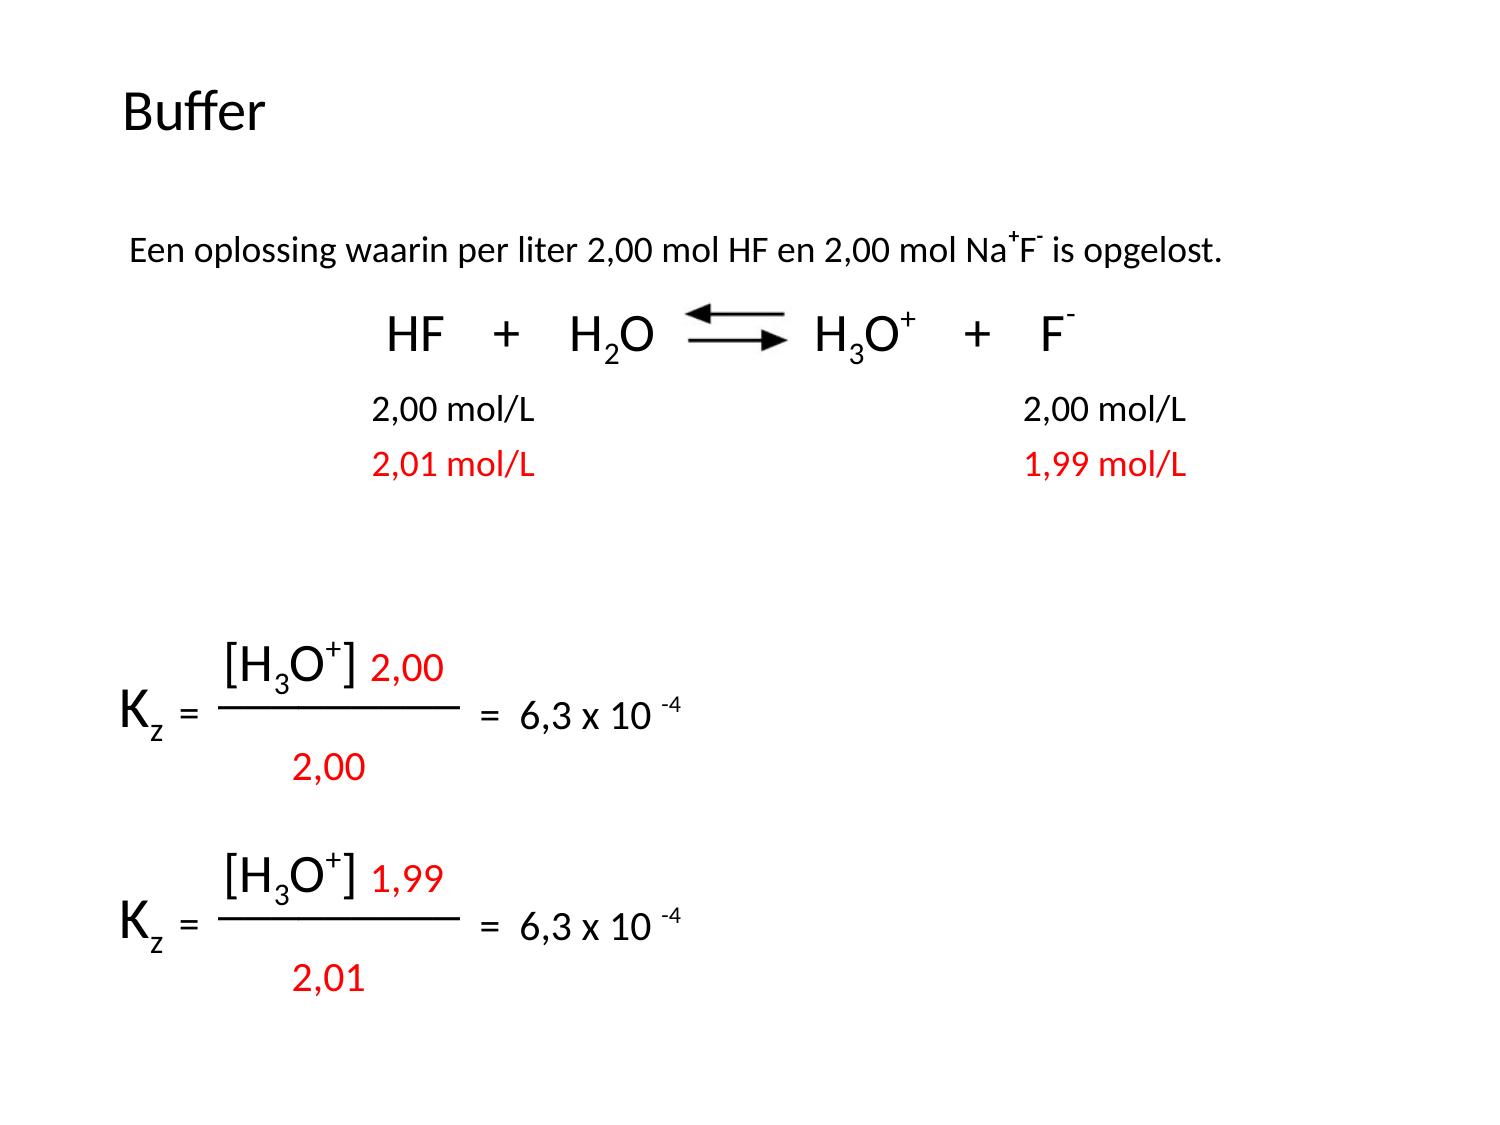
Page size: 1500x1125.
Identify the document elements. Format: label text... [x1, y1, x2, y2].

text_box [37, 619, 893, 792]
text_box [37, 830, 893, 1003]
text_box Buffer [108, 64, 282, 150]
text_box Een buffer is bijvoorbeeld: Een oplossing waarin per liter 2,00 mol HF en 2,00 mol Na+F- is opgelost. [114, 169, 1239, 468]
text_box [322, 285, 1500, 480]
